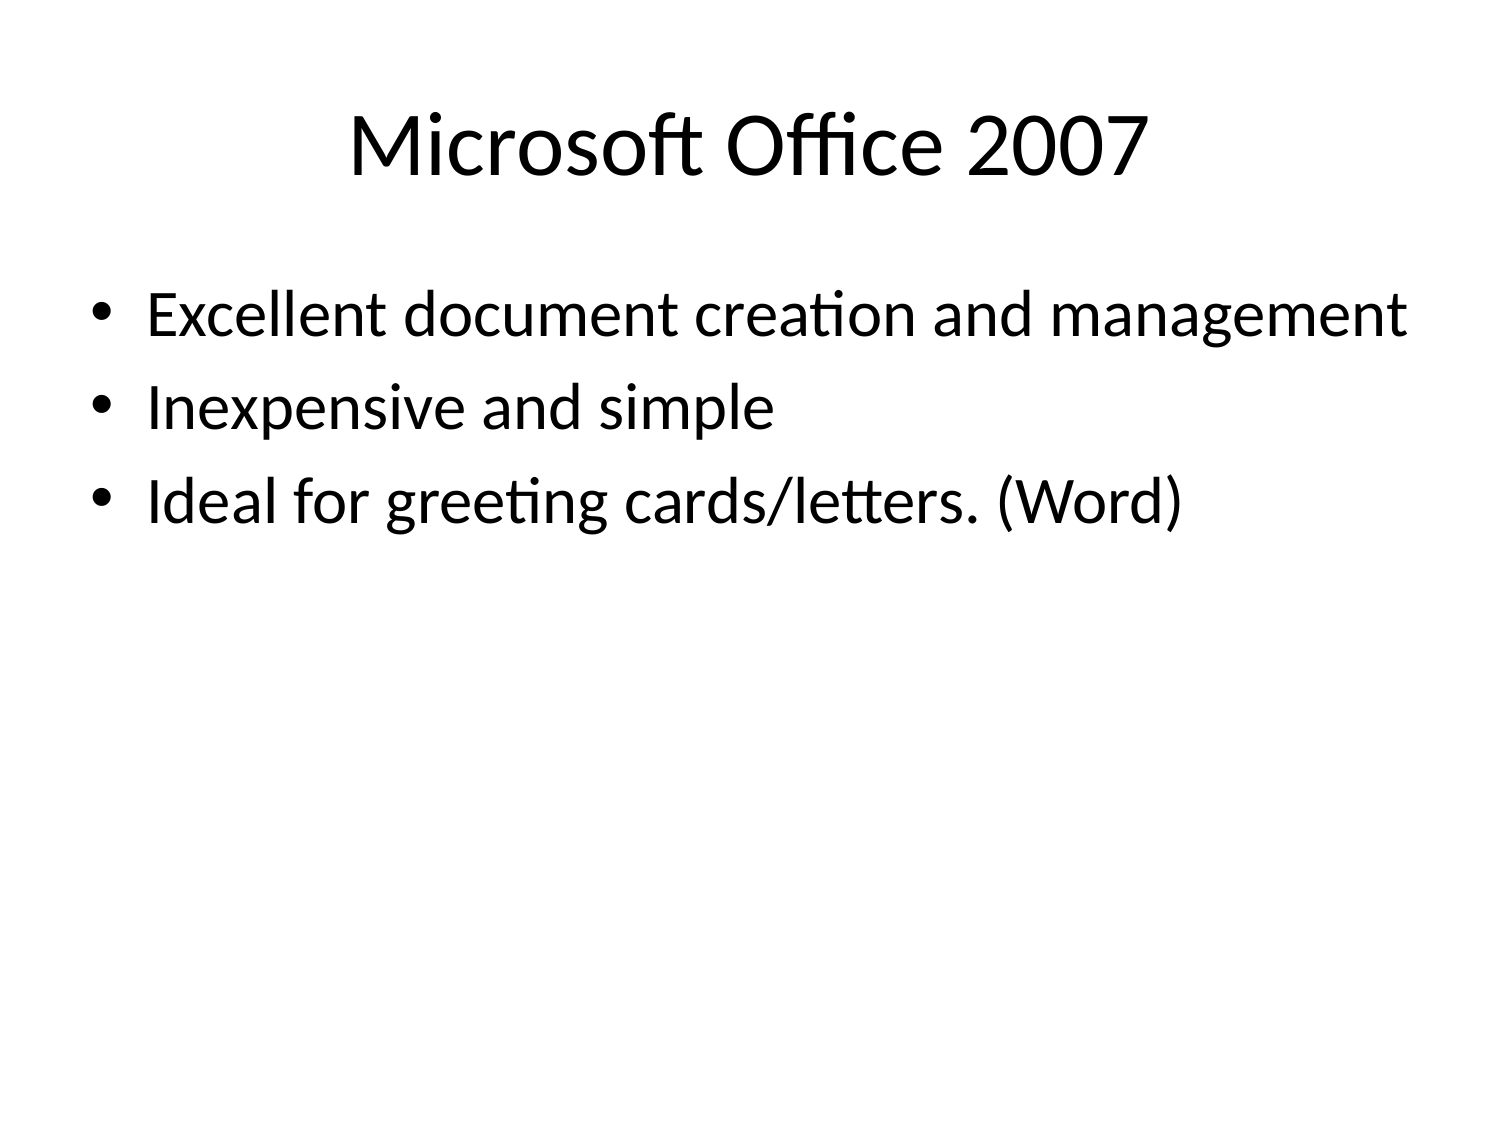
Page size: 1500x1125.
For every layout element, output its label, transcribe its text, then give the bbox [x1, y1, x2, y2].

list Excellent document creation and management Inexpensive and simple Ideal for greeting cards/letters. (Word) [75, 262, 1425, 1005]
title Microsoft Office 2007 [75, 45, 1425, 233]
